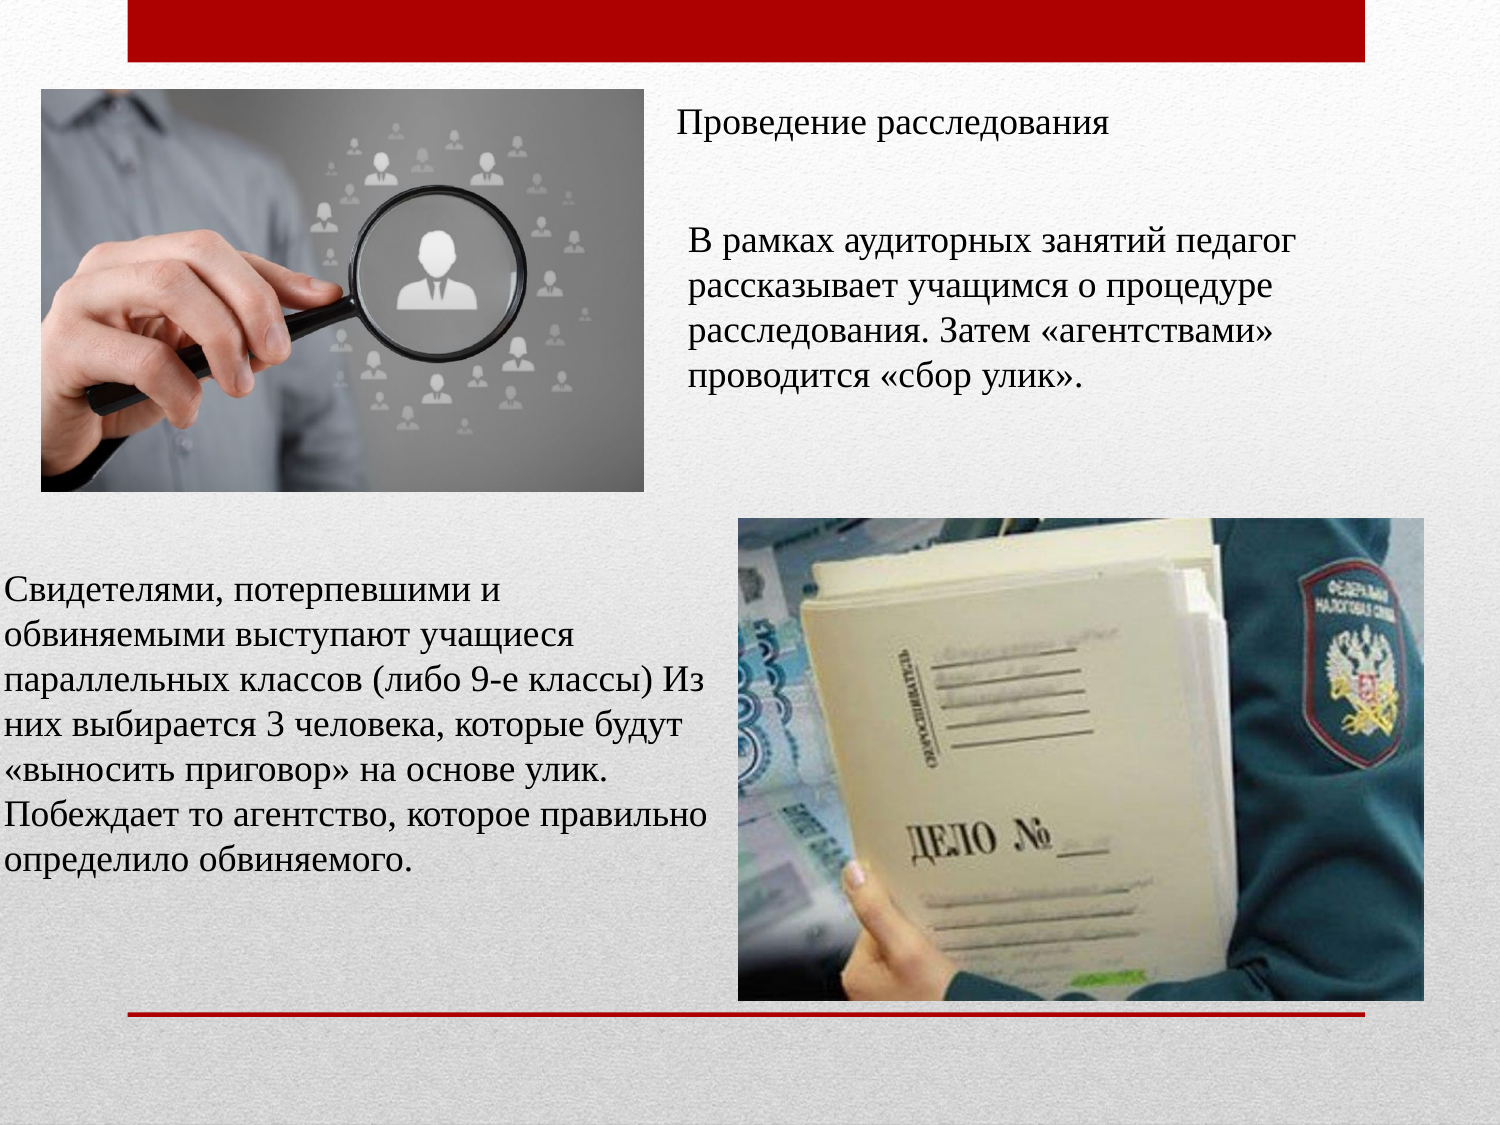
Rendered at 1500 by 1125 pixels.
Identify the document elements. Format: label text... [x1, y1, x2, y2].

text_box Проведение расследования [661, 89, 1125, 150]
text_box Свидетелями, потерпевшими и обвиняемыми выступают учащиеся параллельных классов (либо 9-е классы) Из них выбирается 3 человека, которые будут «выносить приговор» на основе улик. Побеждает то агентство, которое правильно определило обвиняемого. [0, 557, 732, 887]
picture [737, 517, 1425, 1002]
text_box В рамках аудиторных занятий педагог рассказывает учащимся о процедуре расследования. Затем «агентствами» проводится «сбор улик». [673, 208, 1424, 403]
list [40, 89, 645, 492]
